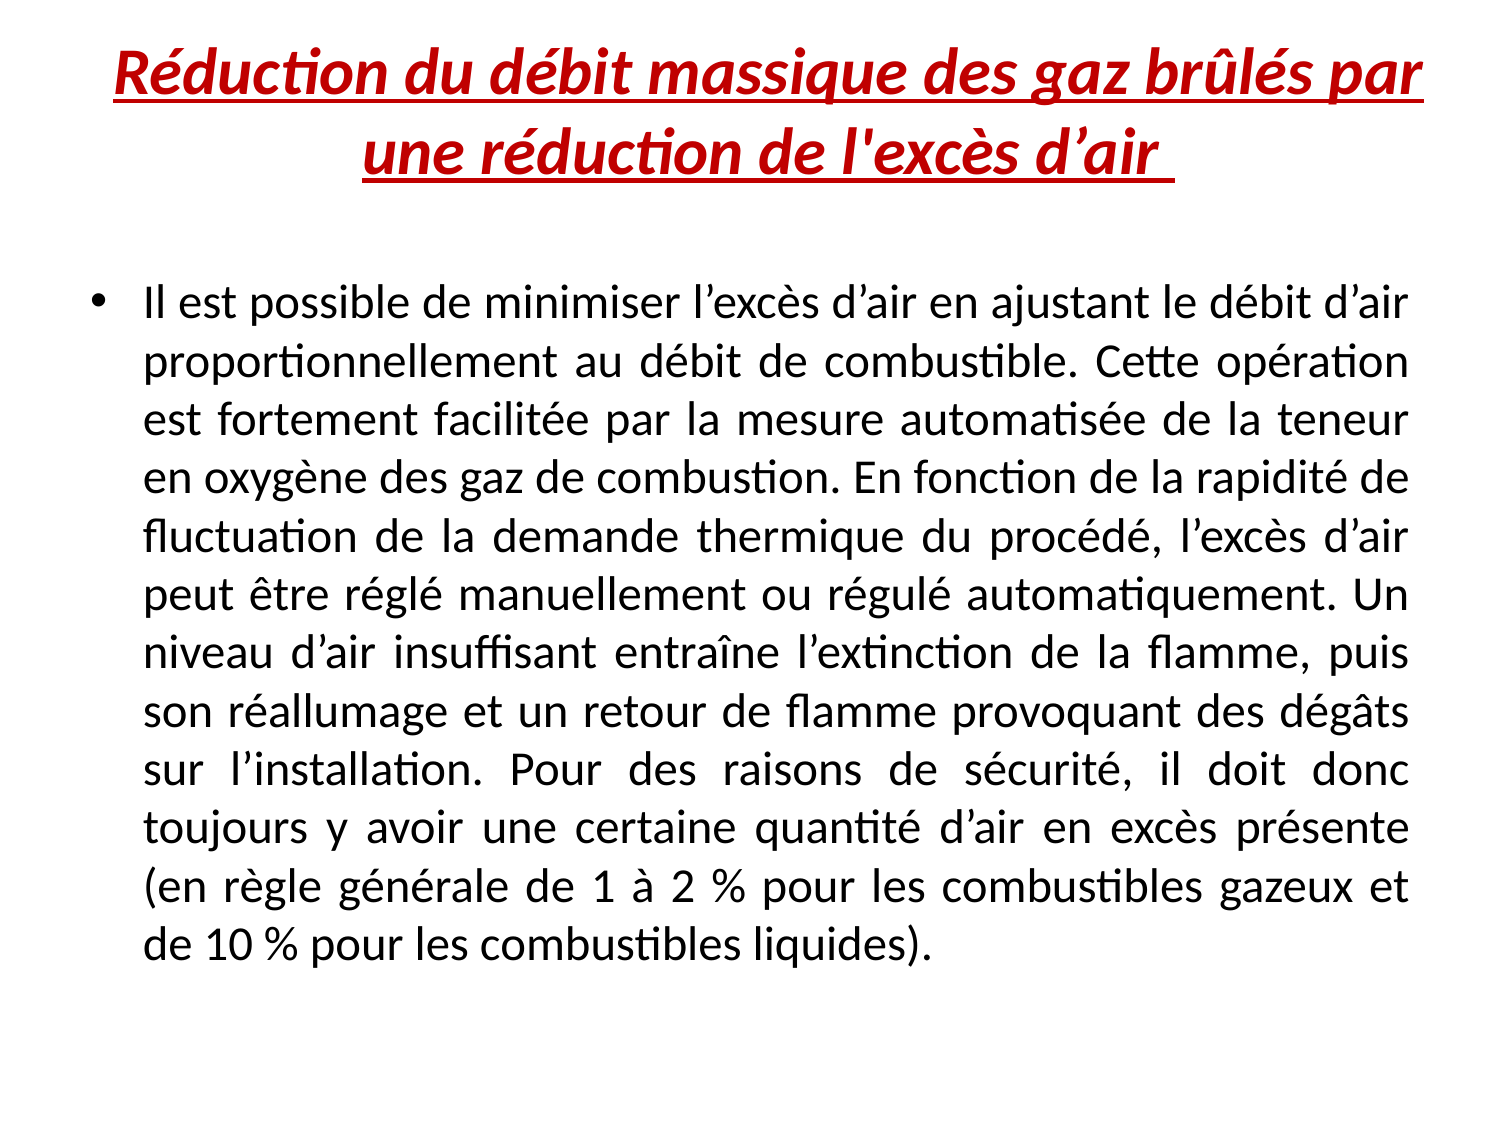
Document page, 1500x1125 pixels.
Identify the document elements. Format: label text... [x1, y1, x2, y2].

list Il est possible de minimiser l’excès d’air en ajustant le débit d’air proportionnellement au débit de combustible. Cette opération est fortement facilitée par la mesure automatisée de la teneur en oxygène des gaz de combustion. En fonction de la rapidité de fluctuation de la demande thermique du procédé, l’excès d’air peut être réglé manuellement ou régulé automatiquement. Un niveau d’air insuffisant entraîne l’extinction de la flamme, puis son réallumage et un retour de flamme provoquant des dégâts sur l’installation. Pour des raisons de sécurité, il doit donc toujours y avoir une certaine quantité d’air en excès présente (en règle générale de 1 à 2 % pour les combustibles gazeux et de 10 % pour les combustibles liquides). [75, 262, 1425, 1005]
title Réduction du débit massique des gaz brûlés par une réduction de l'excès d’air [93, 93, 1444, 282]
